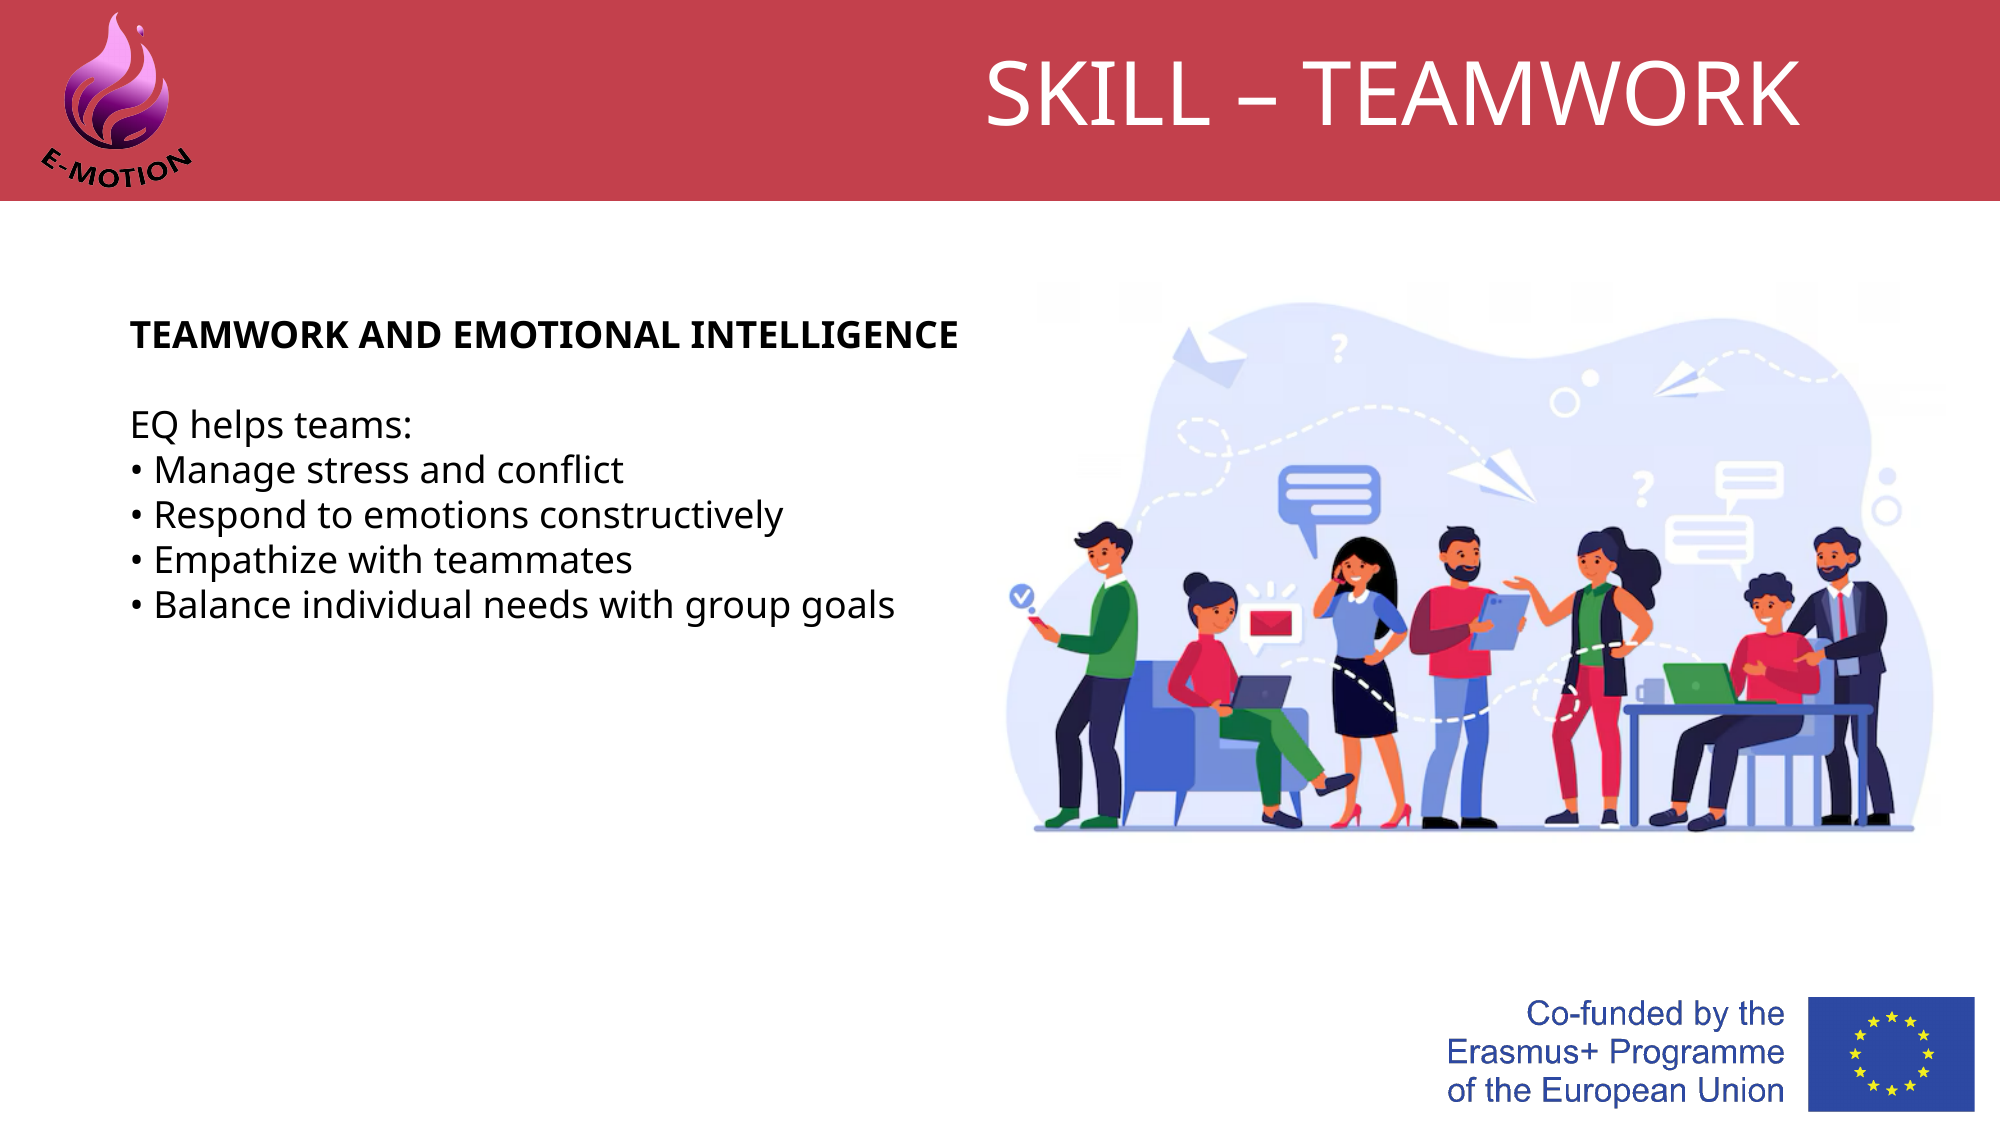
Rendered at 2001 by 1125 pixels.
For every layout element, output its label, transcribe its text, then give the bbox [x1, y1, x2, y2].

picture [997, 282, 1946, 843]
text_box SKILL – TEAMWORK [557, 29, 1817, 303]
picture [0, 0, 253, 247]
picture [1396, 995, 1975, 1116]
text_box TEAMWORK AND EMOTIONAL INTELLIGENCE EQ helps teams: • Manage stress and conflict • Respond to emotions constructively • Empathize with teammates • Balance individual needs with group goals [114, 303, 992, 634]
